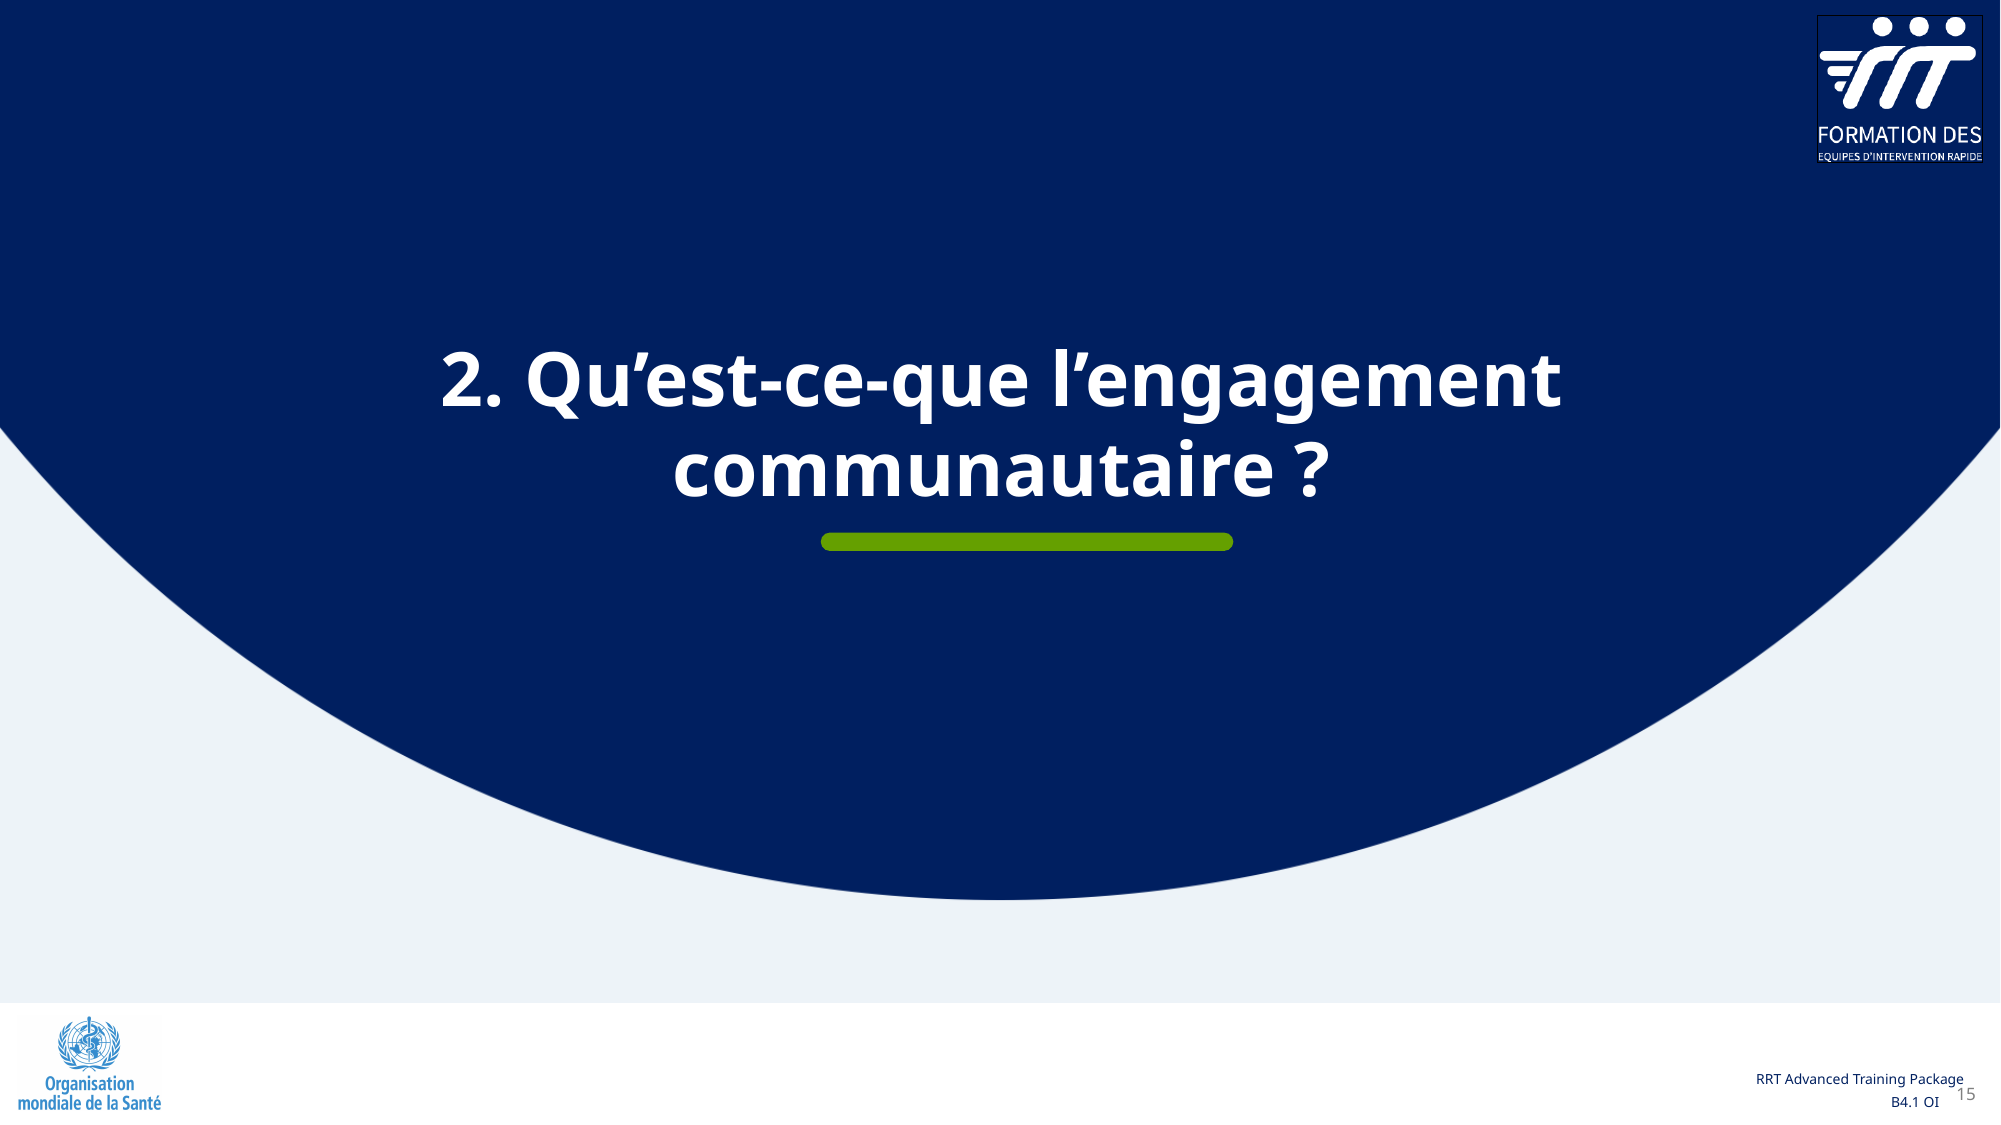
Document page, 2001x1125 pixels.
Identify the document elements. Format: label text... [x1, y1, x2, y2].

picture [0, 0, 2001, 1003]
list 2. Qu’est-ce-que l’engagement communautaire ? [378, 323, 1622, 563]
picture [17, 1015, 162, 1111]
